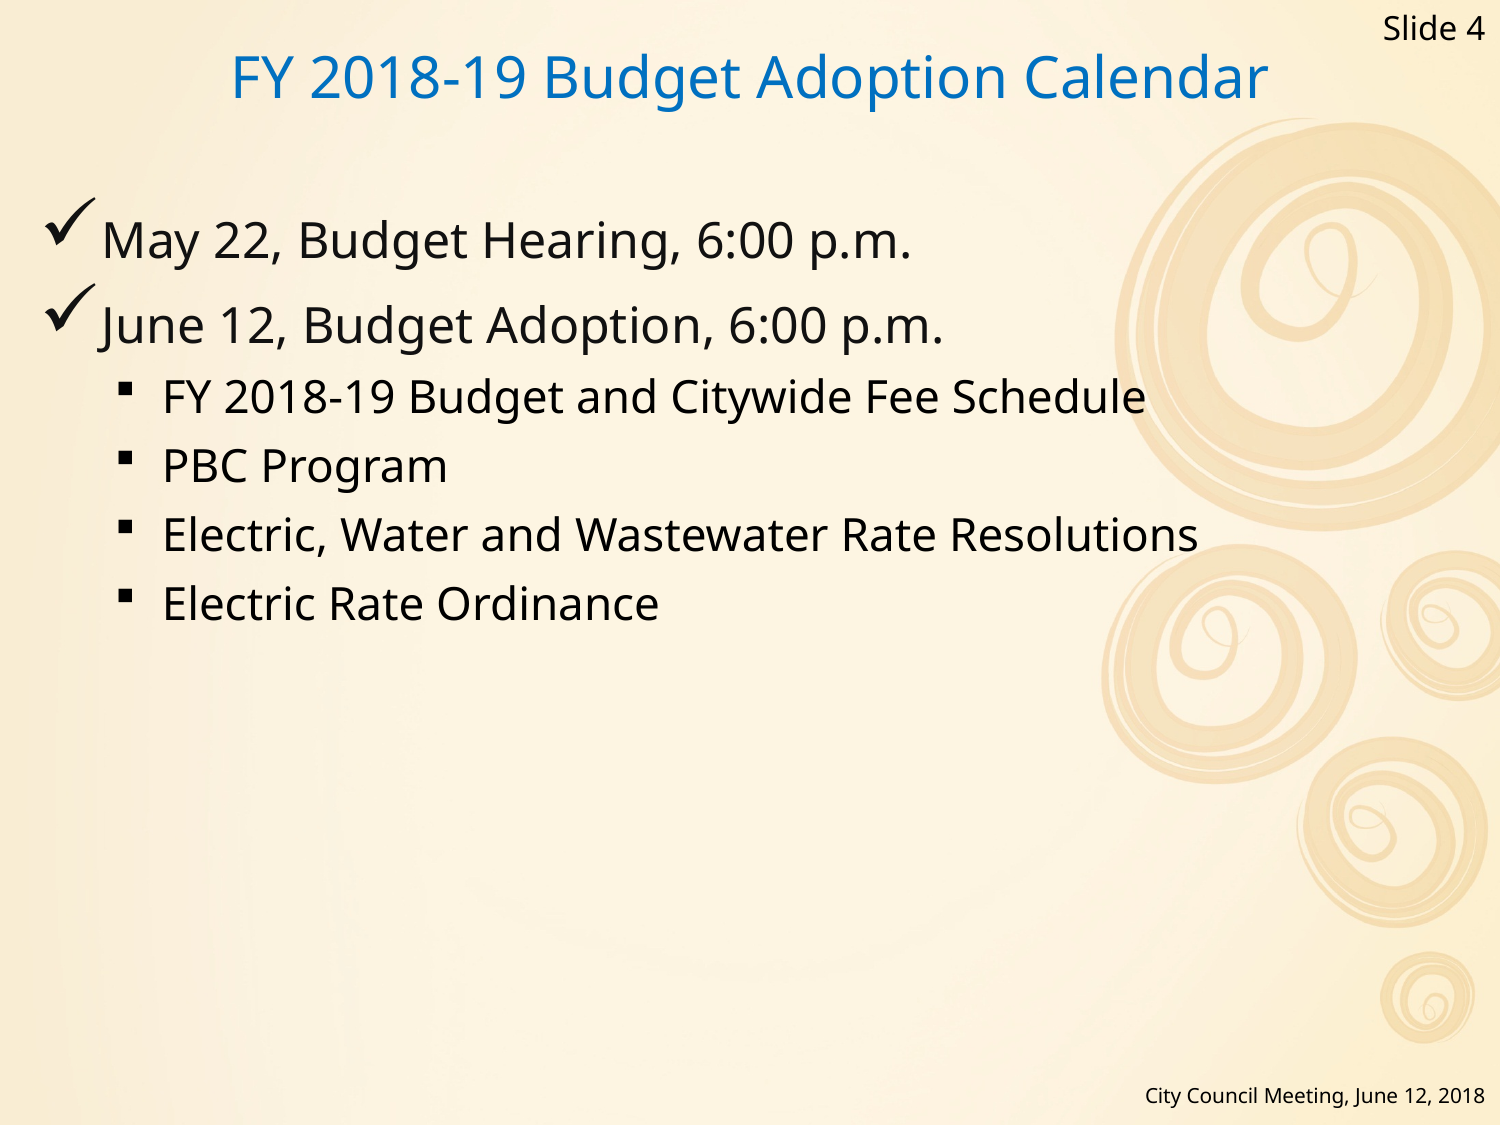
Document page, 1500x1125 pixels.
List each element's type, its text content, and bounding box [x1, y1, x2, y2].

text_box City Council Meeting, June 12, 2018 [1025, 1049, 1500, 1125]
title FY 2018-19 Budget Adoption Calendar [50, 24, 1450, 125]
picture [0, 0, 1500, 1125]
text_box Slide 4 [1149, 0, 1500, 75]
list May 22, Budget Hearing, 6:00 p.m. June 12, Budget Adoption, 6:00 p.m. FY 2018-19 Budget and Citywide Fee Schedule PBC Program Electric, Water and Wastewater Rate Resolutions Electric Rate Ordinance [24, 162, 1463, 988]
